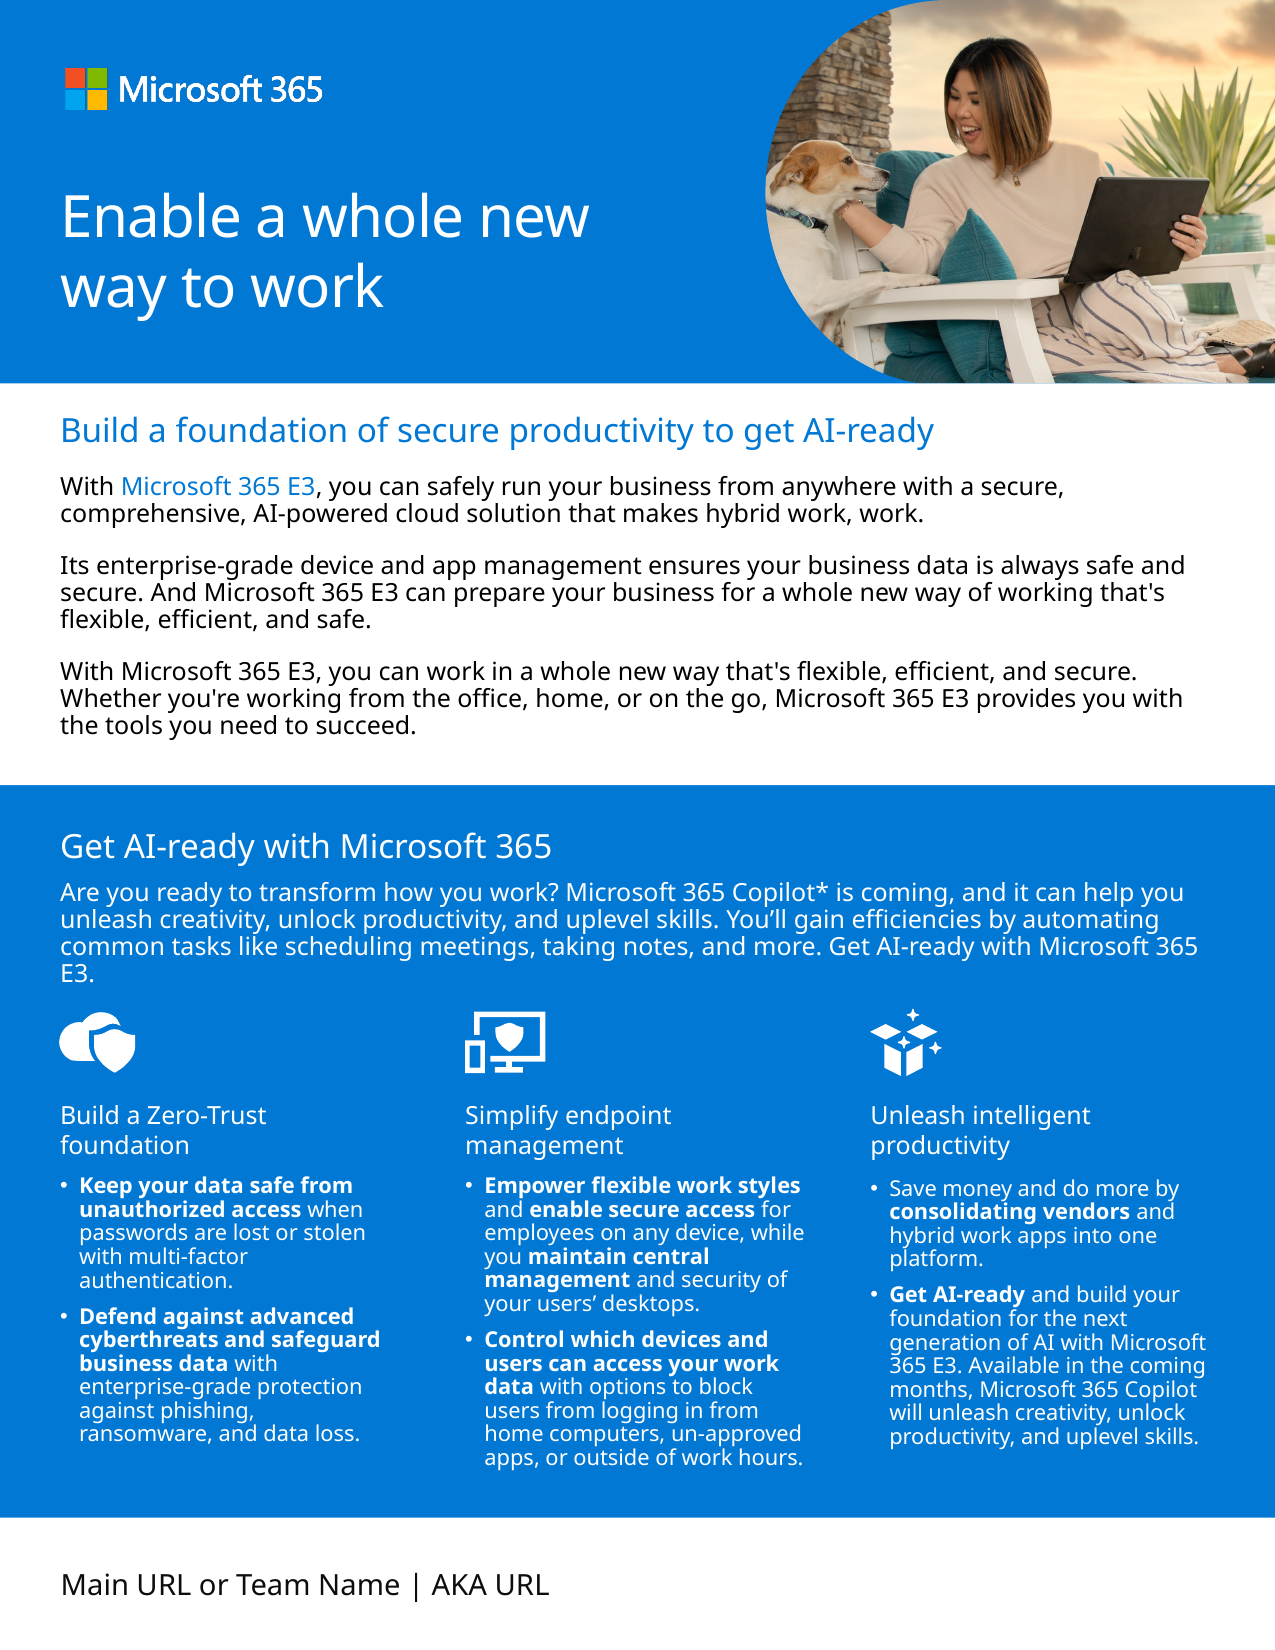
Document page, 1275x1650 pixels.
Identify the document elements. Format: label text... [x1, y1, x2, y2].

text_box With Microsoft 365 E3, you can safely run your business from anywhere with a secure, comprehensive, AI-powered cloud solution that makes hybrid work, work. Its enterprise-grade device and app management ensures your business data is always safe and secure. And Microsoft 365 E3 can prepare your business for a whole new way of working that's flexible, efficient, and safe. With Microsoft 365 E3, you can work in a whole new way that's flexible, efficient, and secure. Whether you're working from the office, home, or on the go, Microsoft 365 E3 provides you with the tools you need to succeed. [60, 474, 1208, 740]
text_box Unleash intelligent productivity [870, 1099, 1135, 1160]
text_box Keep your data safe from unauthorized access when passwords are lost or stolen with multi-factor authentication. Defend against advanced cyberthreats and safeguard business data with enterprise-grade protection against phishing, ransomware, and data loss. [59, 1174, 384, 1447]
text_box Main URL or Team Name | AKA URL [60, 1558, 655, 1609]
text_box [0, 1517, 1275, 1650]
text_box Simplify endpoint management [465, 1099, 730, 1160]
title Enable a whole new way to work [60, 179, 590, 355]
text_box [58, 1011, 136, 1073]
picture [23, 25, 358, 142]
picture [765, 0, 1275, 384]
text_box Are you ready to transform how you work? Microsoft 365 Copilot* is coming, and it can help you unleash creativity, unlock productivity, and uplevel skills. You’ll gain efficiencies by automating common tasks like scheduling meetings, taking notes, and more. Get AI-ready with Microsoft 365 E3. [60, 880, 1208, 988]
text_box Empower flexible work styles and enable secure access for employees on any device, while you maintain central management and security of your users’ desktops. Control which devices and users can access your work data with options to block users from logging in from home computers, un-approved apps, or outside of work hours. [465, 1174, 807, 1471]
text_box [464, 1011, 546, 1074]
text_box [869, 1008, 942, 1077]
text_box Build a Zero-Trust foundation [60, 1099, 352, 1160]
text_box Get AI-ready with Microsoft 365 [60, 824, 927, 865]
text_box [0, 383, 1275, 786]
text_box Save money and do more by consolidating vendors and hybrid work apps into one platform. Get AI-ready and build your foundation for the next generation of AI with Microsoft 365 E3. Available in the coming months, Microsoft 365 Copilot will unleash creativity, unlock productivity, and uplevel skills. [870, 1176, 1216, 1450]
text_box Build a foundation of secure productivity to get AI-ready [60, 409, 1045, 450]
